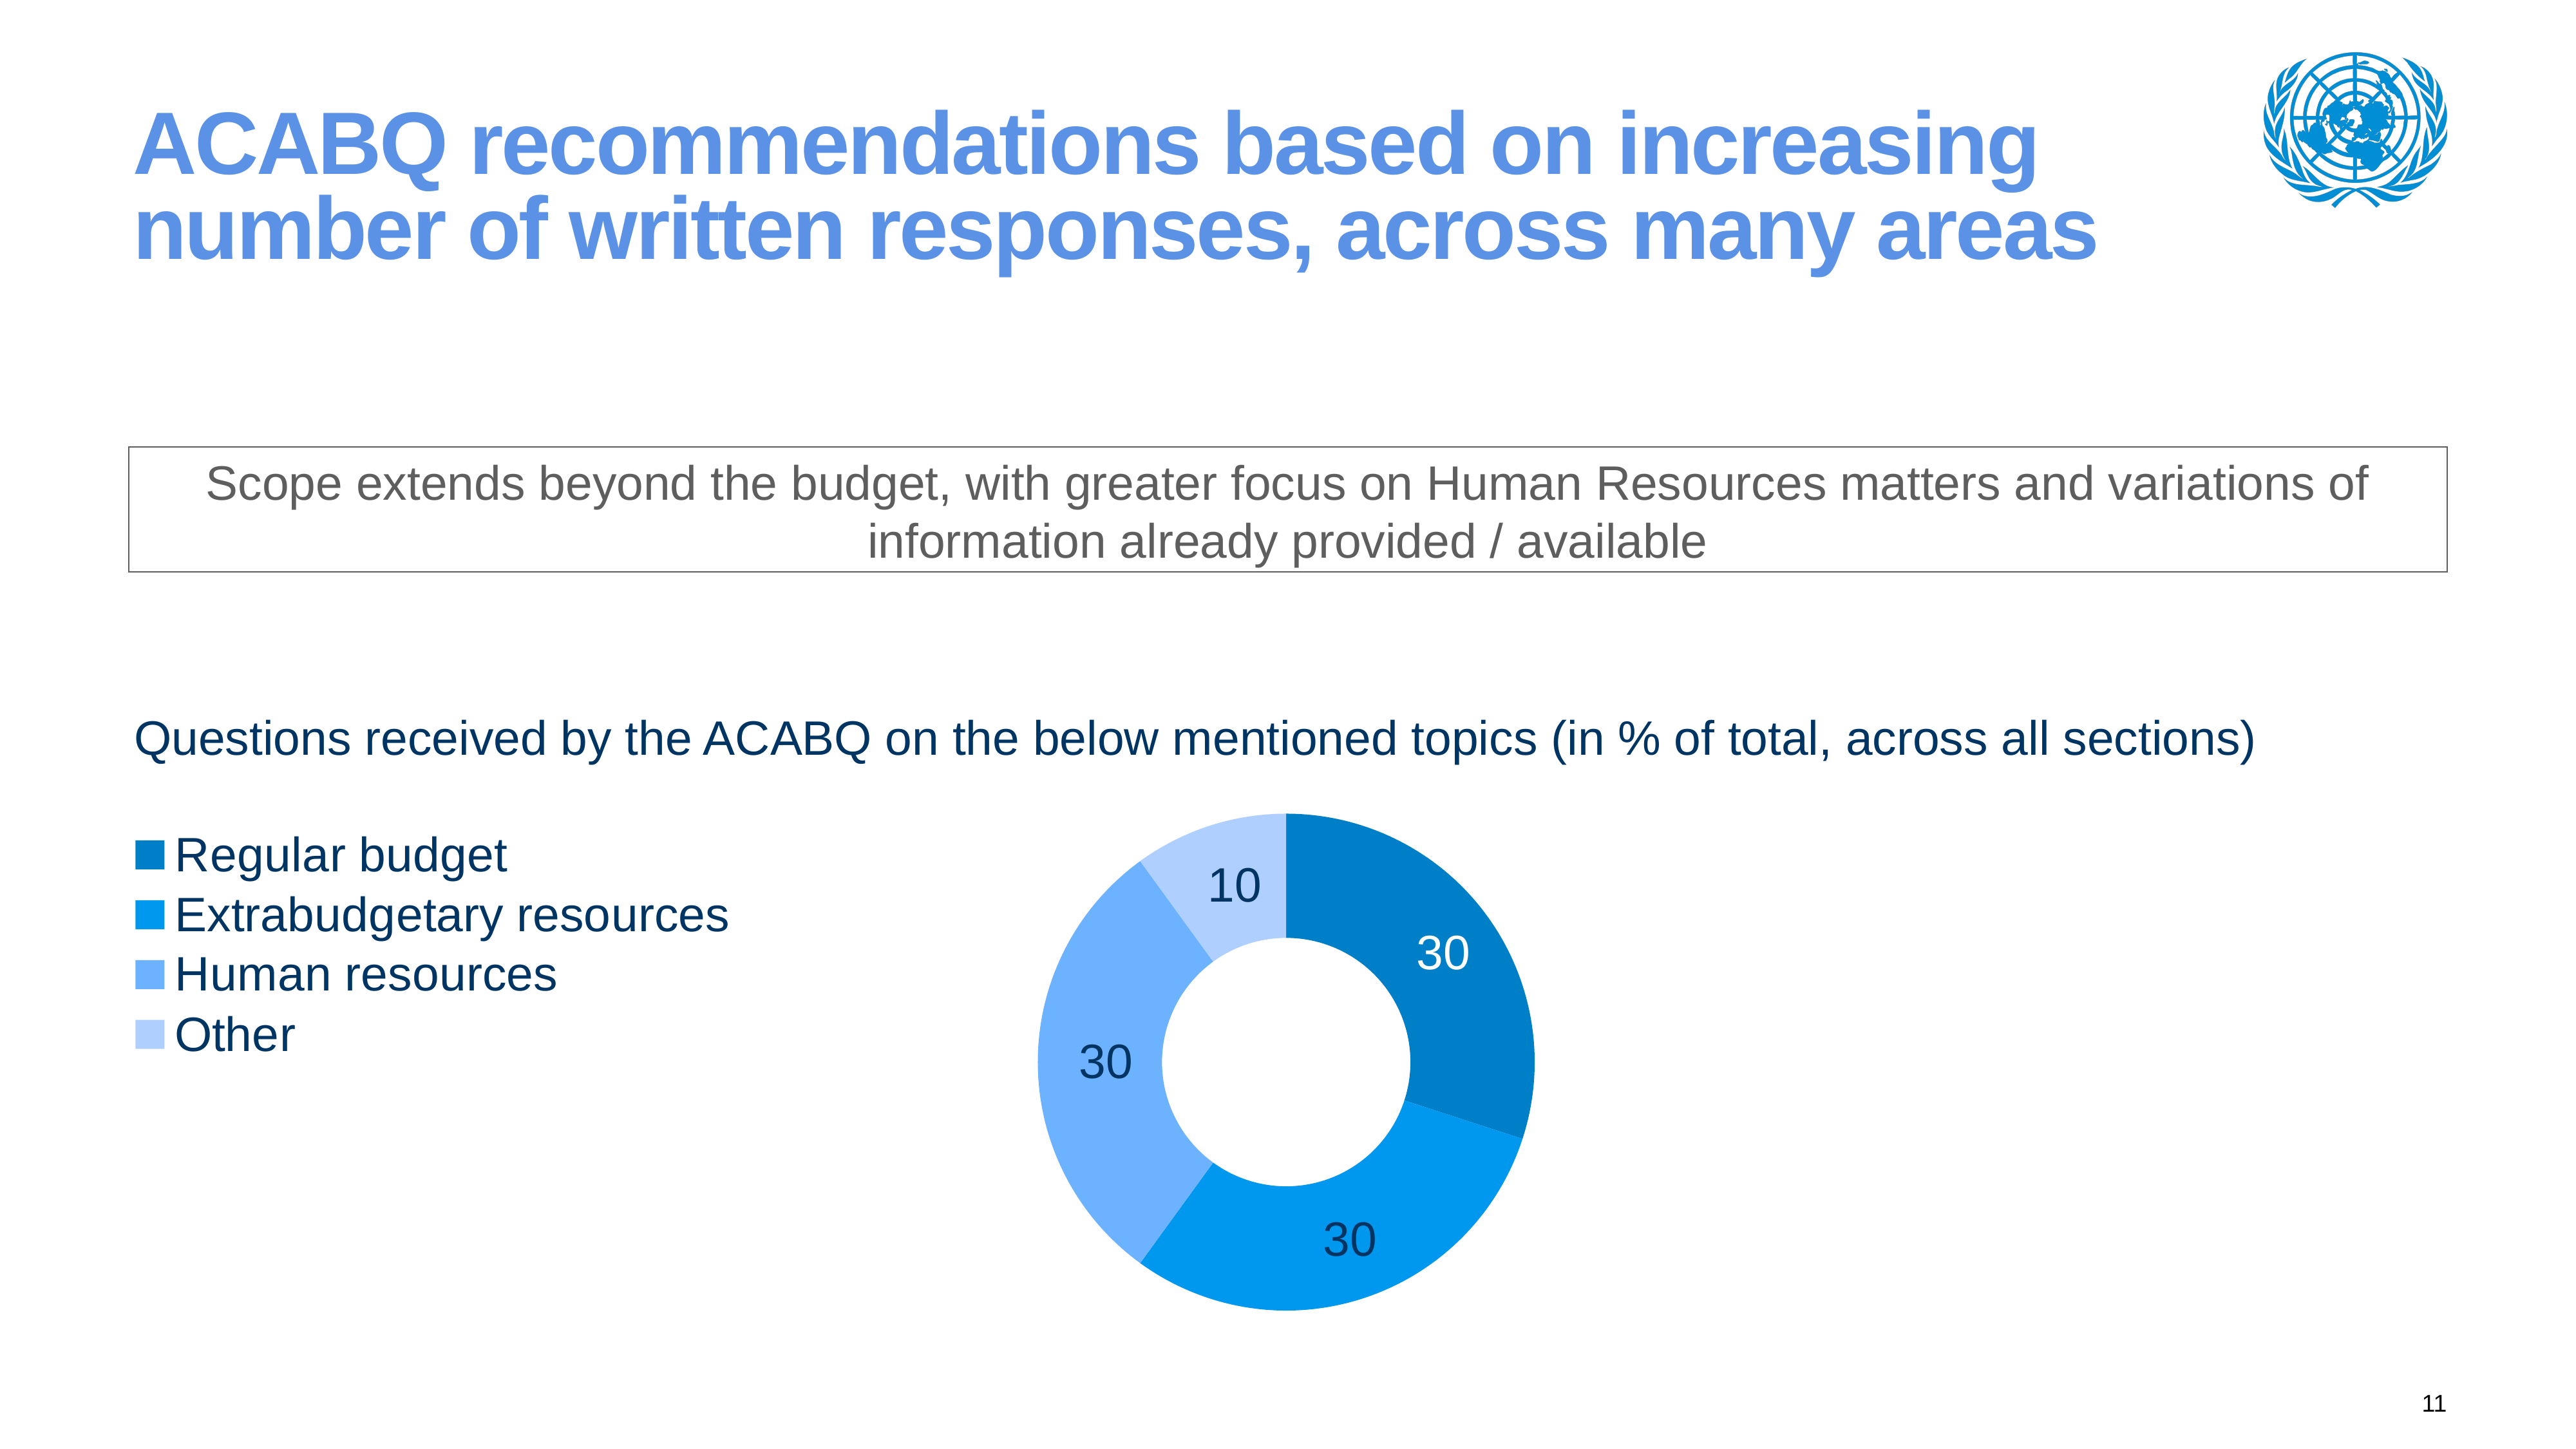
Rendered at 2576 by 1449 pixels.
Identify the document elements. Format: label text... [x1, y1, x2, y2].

picture [2314, 56, 2353, 79]
picture [2298, 140, 2316, 159]
picture [2357, 56, 2396, 77]
picture [2313, 156, 2353, 179]
picture [2356, 137, 2369, 142]
picture [2332, 138, 2347, 152]
picture [2294, 76, 2316, 116]
picture [2334, 124, 2340, 131]
slide_number 11 [2415, 1381, 2454, 1423]
picture [2347, 109, 2362, 128]
text_box Scope extends beyond the budget, with greater focus on Human Resources matters and variations of information already provided / available [128, 446, 2447, 573]
picture [2320, 95, 2334, 116]
picture [2357, 95, 2369, 106]
picture [2382, 147, 2387, 156]
title ACABQ recommendations based on increasing number of written responses, across many areas [127, 100, 2235, 362]
picture [2341, 95, 2353, 104]
picture [2264, 52, 2447, 208]
picture [2357, 70, 2380, 83]
picture [2357, 159, 2363, 166]
picture [2376, 94, 2389, 107]
picture [2381, 129, 2389, 140]
picture [2382, 84, 2404, 115]
picture [2325, 151, 2353, 166]
picture [2322, 115, 2334, 141]
text_box Questions received by the ACABQ on the below mentioned topics (in % of total, across all sections) [129, 701, 2449, 771]
picture [2342, 130, 2353, 140]
chart [127, 796, 2268, 1358]
picture [2333, 82, 2353, 97]
picture [2385, 120, 2403, 149]
picture [2357, 82, 2378, 96]
picture [2294, 120, 2304, 136]
picture [2394, 120, 2417, 159]
picture [2307, 120, 2316, 131]
picture [2323, 70, 2353, 88]
picture [2394, 75, 2417, 115]
picture [2357, 156, 2397, 179]
picture [2307, 86, 2325, 116]
